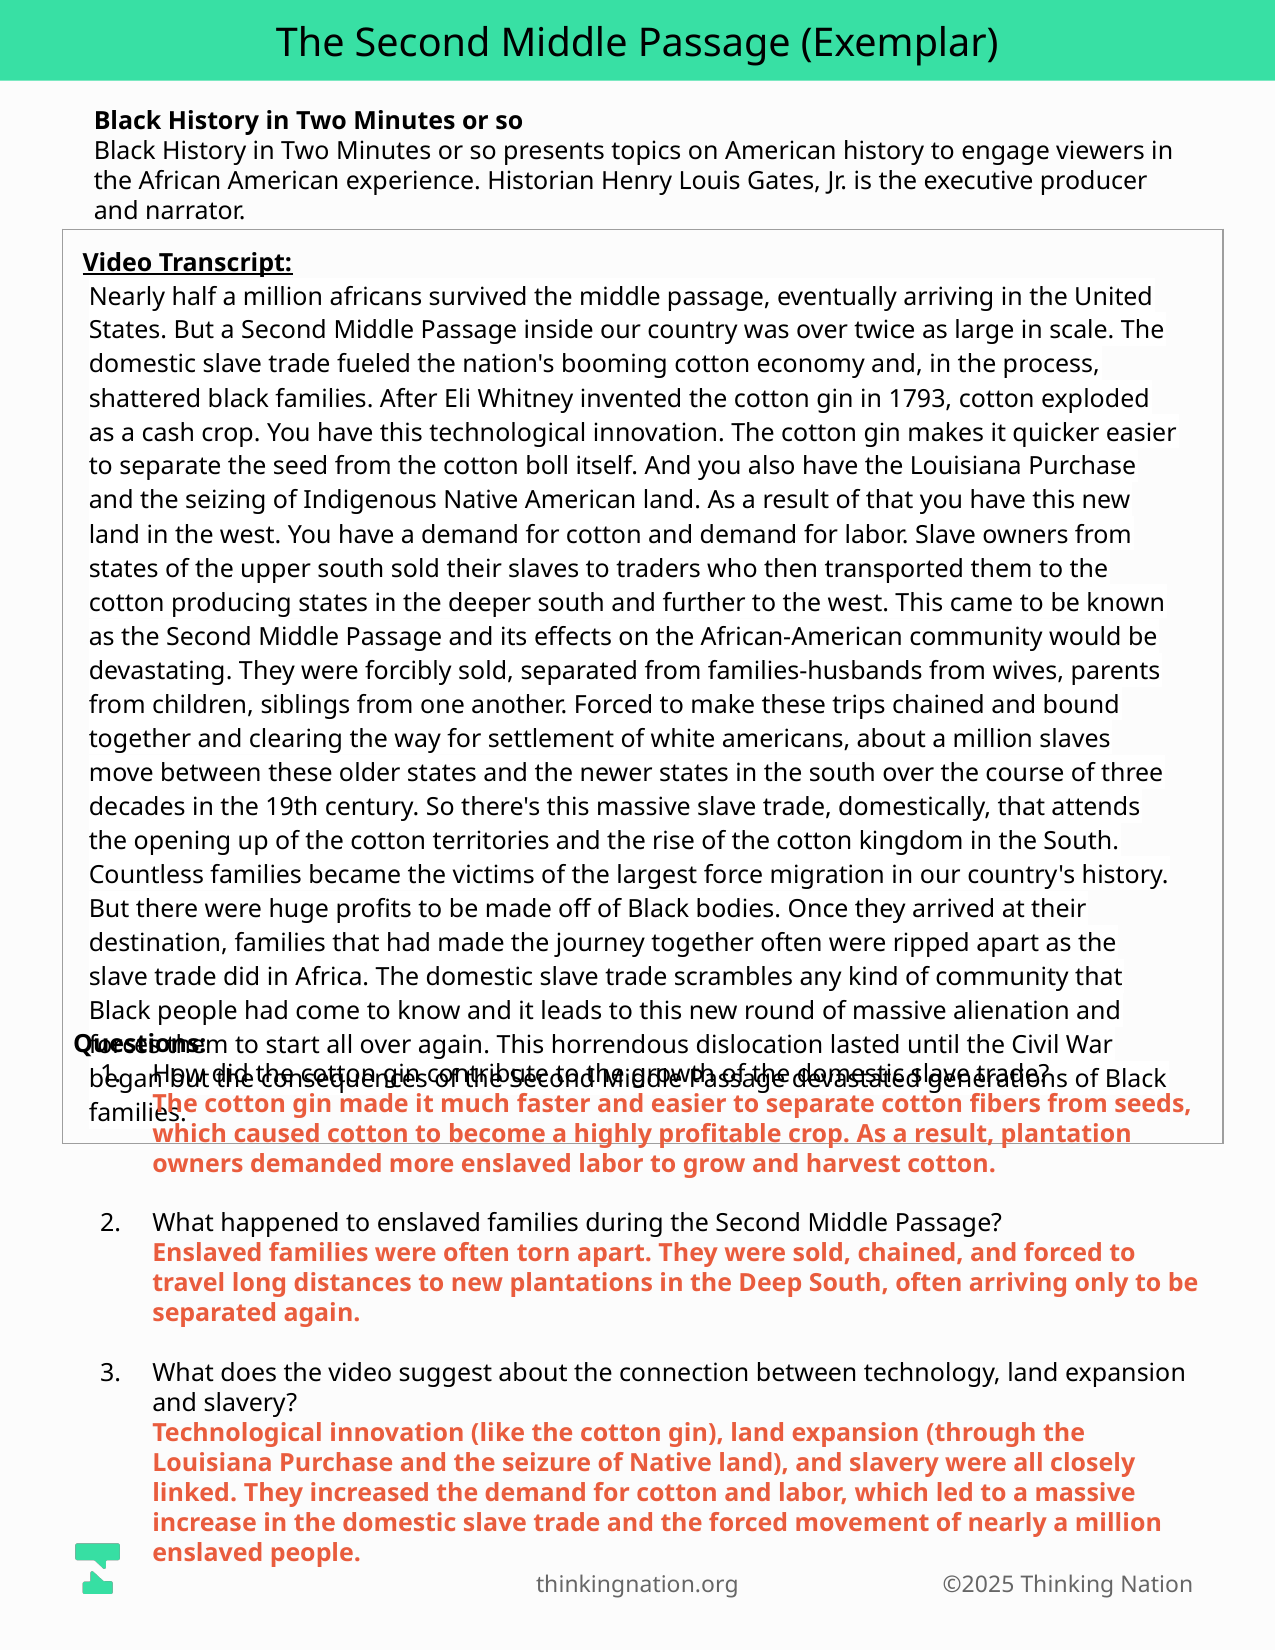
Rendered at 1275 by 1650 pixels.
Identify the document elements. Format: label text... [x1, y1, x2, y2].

text_box Black History in Two Minutes or so Black History in Two Minutes or so presents topics on American history to engage viewers in the African American experience. Historian Henry Louis Gates, Jr. is the executive producer and narrator. [74, 85, 1210, 219]
picture [62, 1533, 133, 1604]
text_box The Second Middle Passage (Exemplar) [0, 0, 1275, 81]
table_header Video Transcript: Nearly half a million africans survived the middle passage, eventually arriving in the United States. But a Second Middle Passage inside our country was over twice as large in scale. The domestic slave trade fueled the nation's booming cotton economy and, in the process, shattered black families. After Eli Whitney invented the cotton gin in 1793, cotton exploded as a cash crop. You have this technological innovation. The cotton gin makes it quicker easier to separate the seed from the cotton boll itself. And you also have the Louisiana Purchase and the seizing of Indigenous Native American land. As a result of that you have this new land in the west. You have a demand for cotton and demand for labor. Slave owners from states of the upper south sold their slaves to traders who then transported them to the cotton producing states in the deeper south and further to the west. This came to be known as the Second Middle Passage and its effects on the African-American community would be devastating. They were forcibly sold, separated from families-husbands from wives, parents from children, siblings from one another. Forced to make these trips chained and bound together and clearing the way for settlement of white americans, about a million slaves move between these older states and the newer states in the south over the course of three decades in the 19th century. So there's this massive slave trade, domestically, that attends the opening up of the cotton territories and the rise of the cotton kingdom in the South. Countless families became the victims of the largest force migration in our country's history. But there were huge profits to be made off of Black bodies. Once they arrived at their destination, families that had made the journey together often were ripped apart as the slave trade did in Africa. The domestic slave trade scrambles any kind of community that Black people had come to know and it leads to this new round of massive alienation and forces them to start all over again. This horrendous dislocation lasted until the Civil War began but the consequences of the Second Middle Passage devastated generations of Black families. [63, 230, 1222, 1143]
text_box Questions: How did the cotton gin contribute to the growth of the domestic slave trade? The cotton gin made it much faster and easier to separate cotton fibers from seeds, which caused cotton to become a highly profitable crop. As a result, plantation owners demanded more enslaved labor to grow and harvest cotton. What happened to enslaved families during the Second Middle Passage? Enslaved families were often torn apart. They were sold, chained, and forced to travel long distances to new plantations in the Deep South, often arriving only to be separated again. What does the video suggest about the connection between technology, land expansion and slavery? Technological innovation (like the cotton gin), land expansion (through the Louisiana Purchase and the seizure of Native land), and slavery were all closely linked. They increased the demand for cotton and labor, which led to a massive increase in the domestic slave trade and the forced movement of nearly a million enslaved people. [57, 1011, 1218, 1625]
